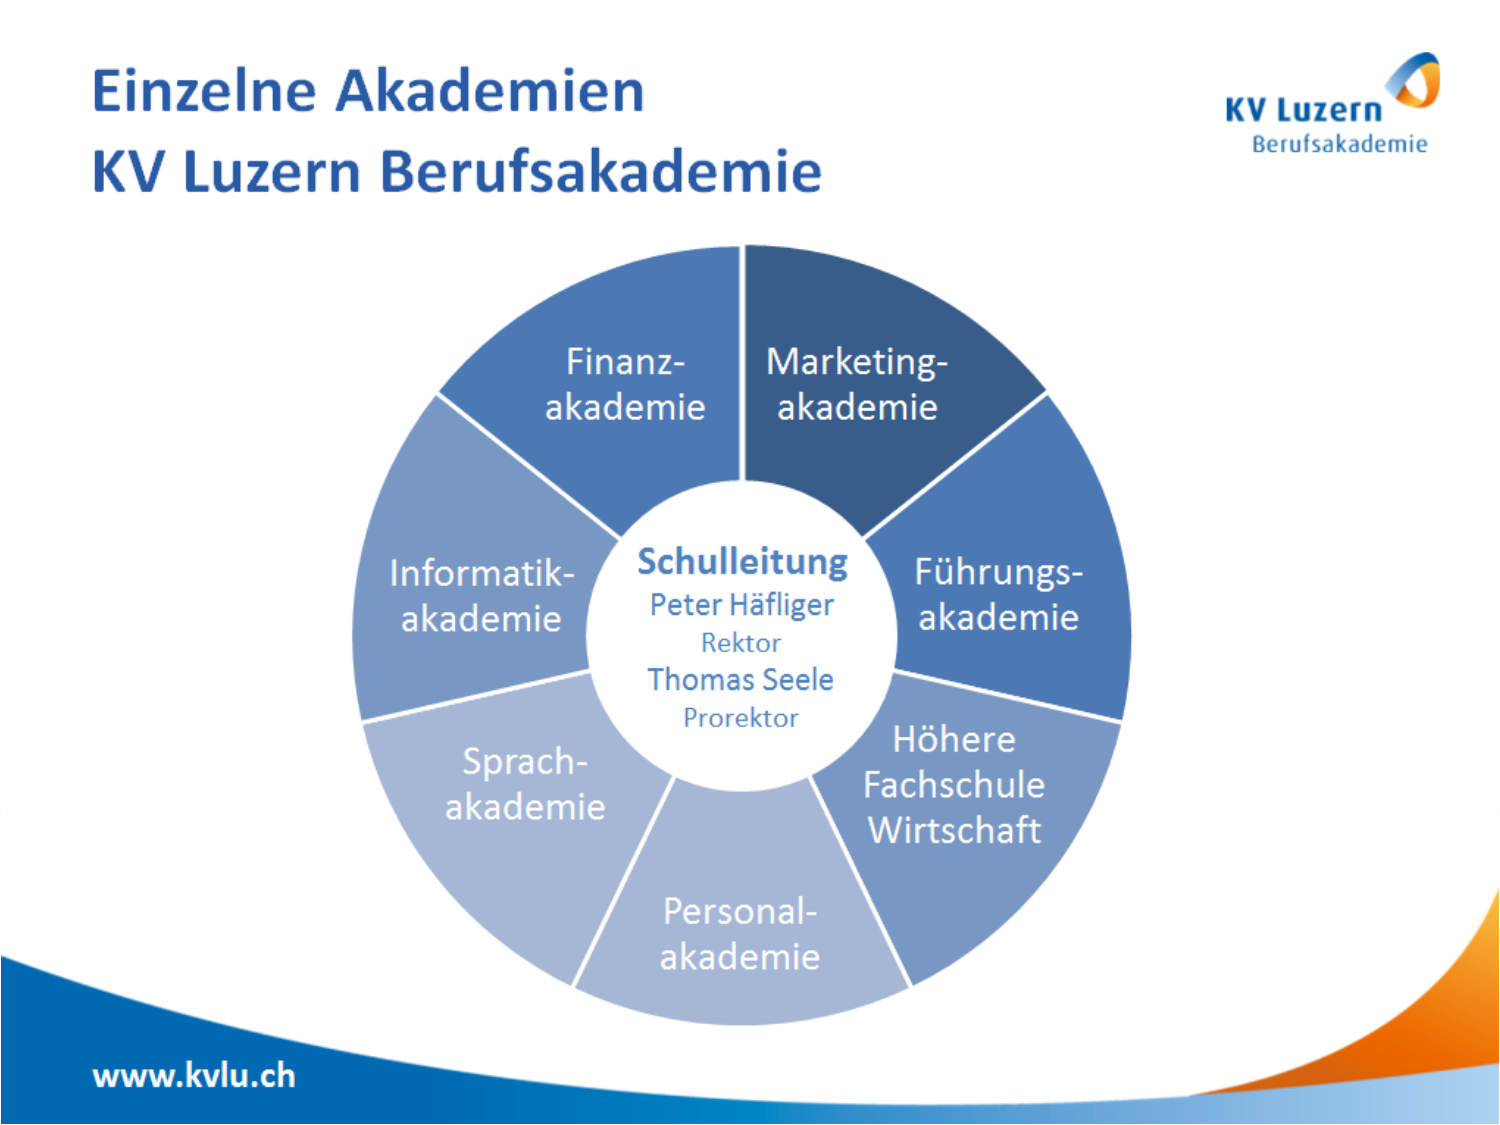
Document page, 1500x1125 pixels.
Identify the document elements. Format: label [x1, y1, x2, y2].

list [1, 1, 1499, 1124]
